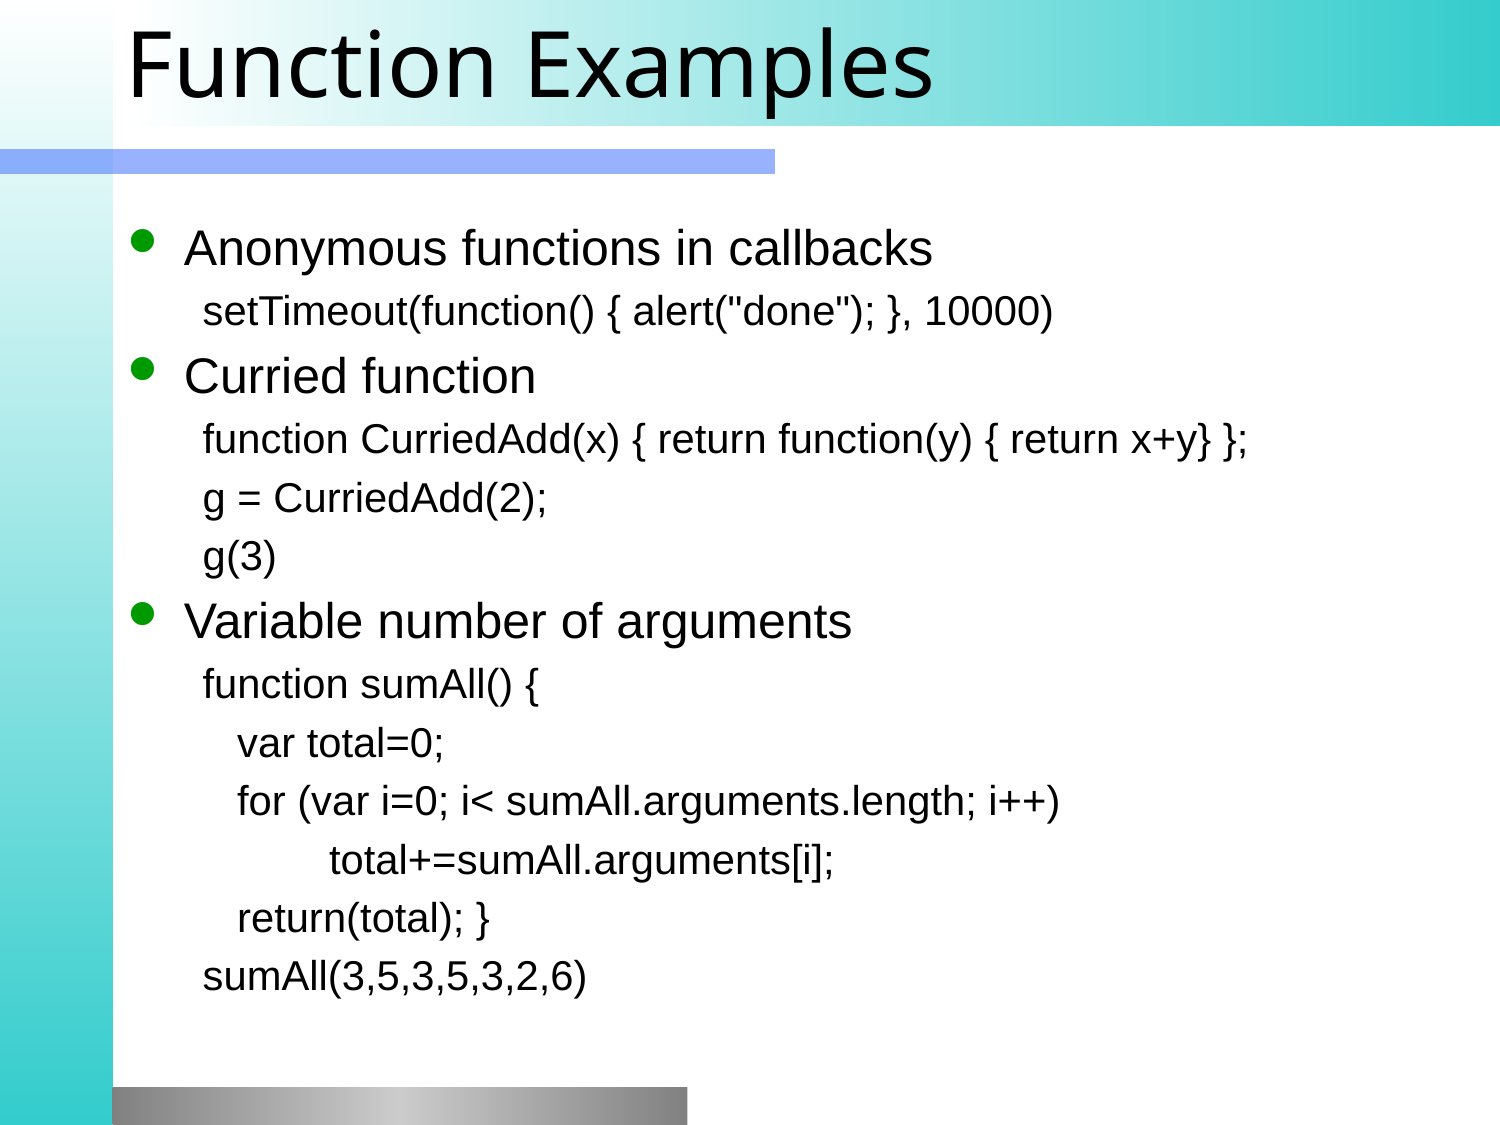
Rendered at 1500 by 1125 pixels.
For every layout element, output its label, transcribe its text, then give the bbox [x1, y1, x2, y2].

list Anonymous functions in callbacks setTimeout(function() { alert("done"); }, 10000) Curried function function CurriedAdd(x) { return function(y) { return x+y} }; g = CurriedAdd(2); g(3) Variable number of arguments function sumAll() { var total=0; for (var i=0; i< sumAll.arguments.length; i++) total+=sumAll.arguments[i]; return(total); } sumAll(3,5,3,5,3,2,6) [112, 207, 1388, 1073]
title Function Examples [110, 0, 1424, 126]
